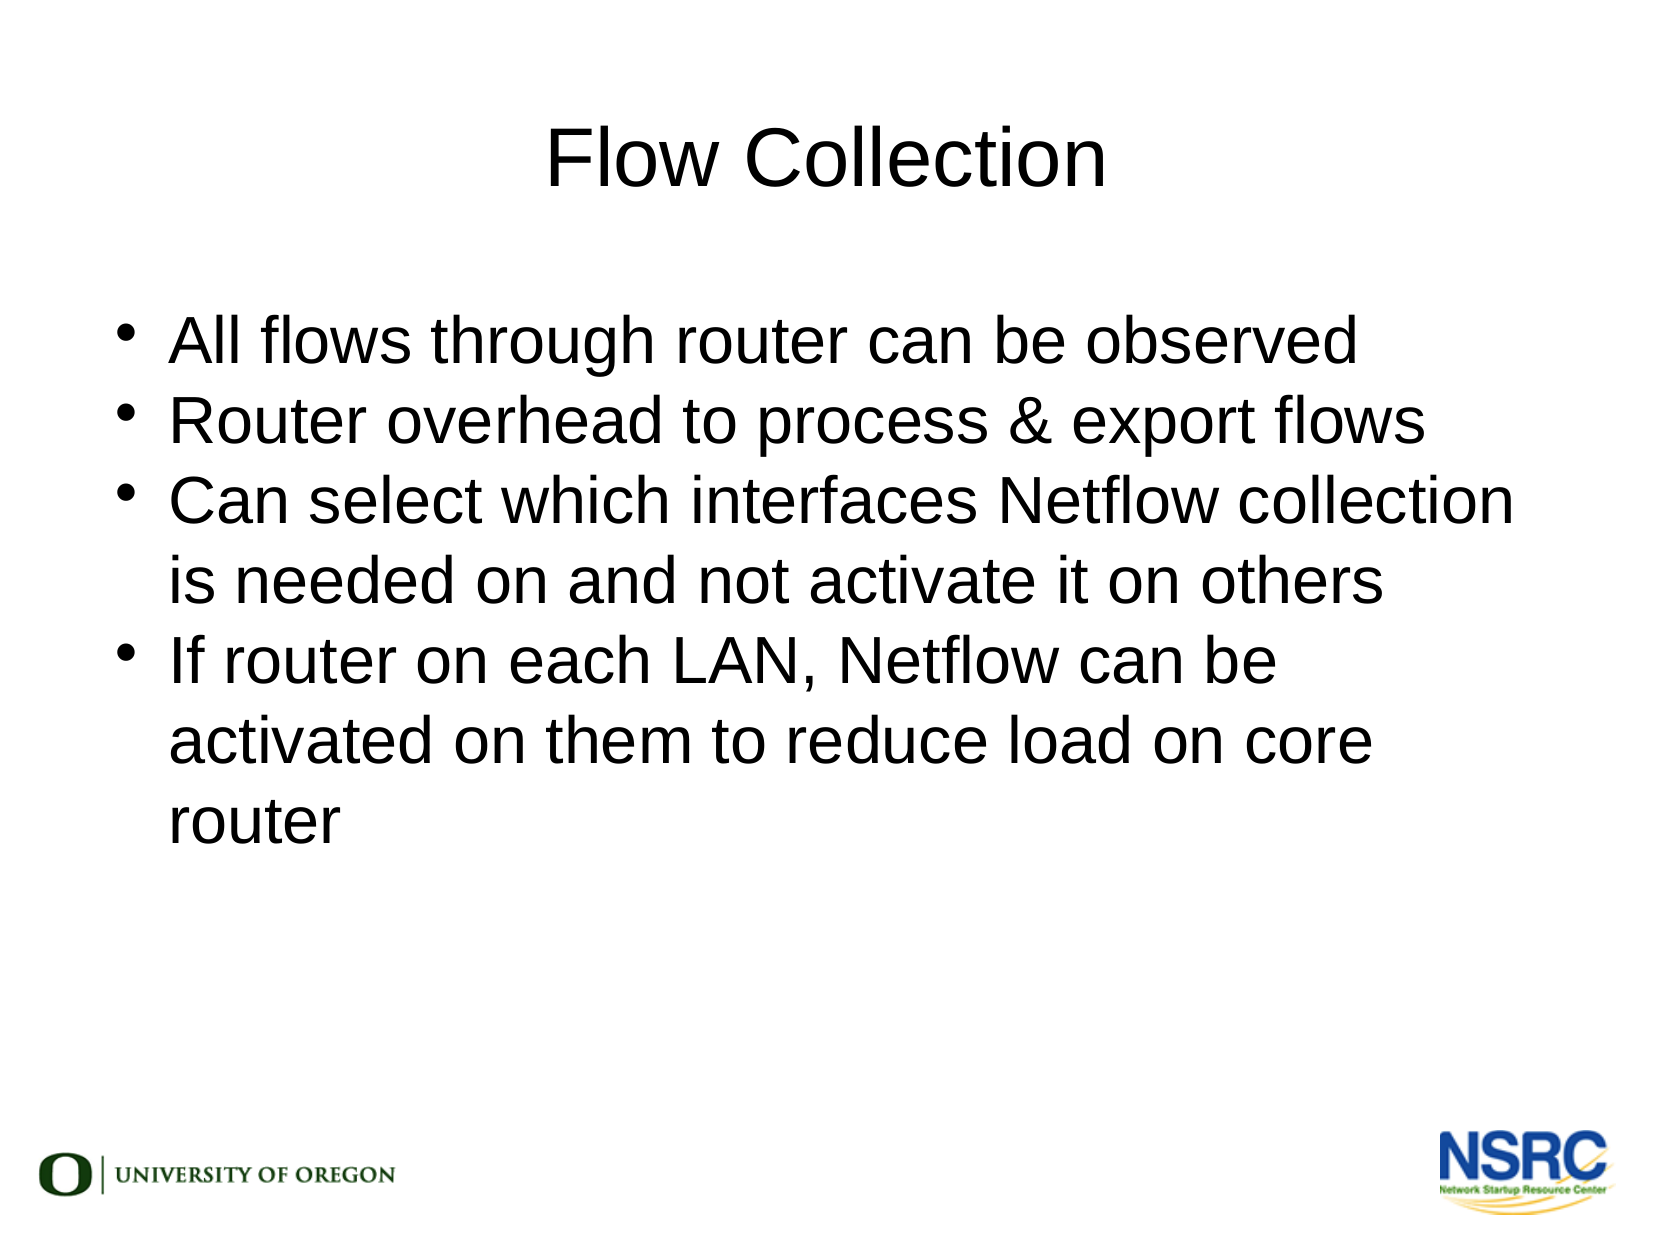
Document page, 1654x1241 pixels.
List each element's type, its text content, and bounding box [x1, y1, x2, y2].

picture [1440, 1130, 1616, 1215]
text_box All flows through router can be observed Router overhead to process & export flows Can select which interfaces Netflow collection is needed on and not activate it on others If router on each LAN, Netflow can be activated on them to reduce load on core router [82, 289, 1571, 1108]
picture [37, 1151, 397, 1198]
text_box Flow Collection [82, 49, 1571, 257]
